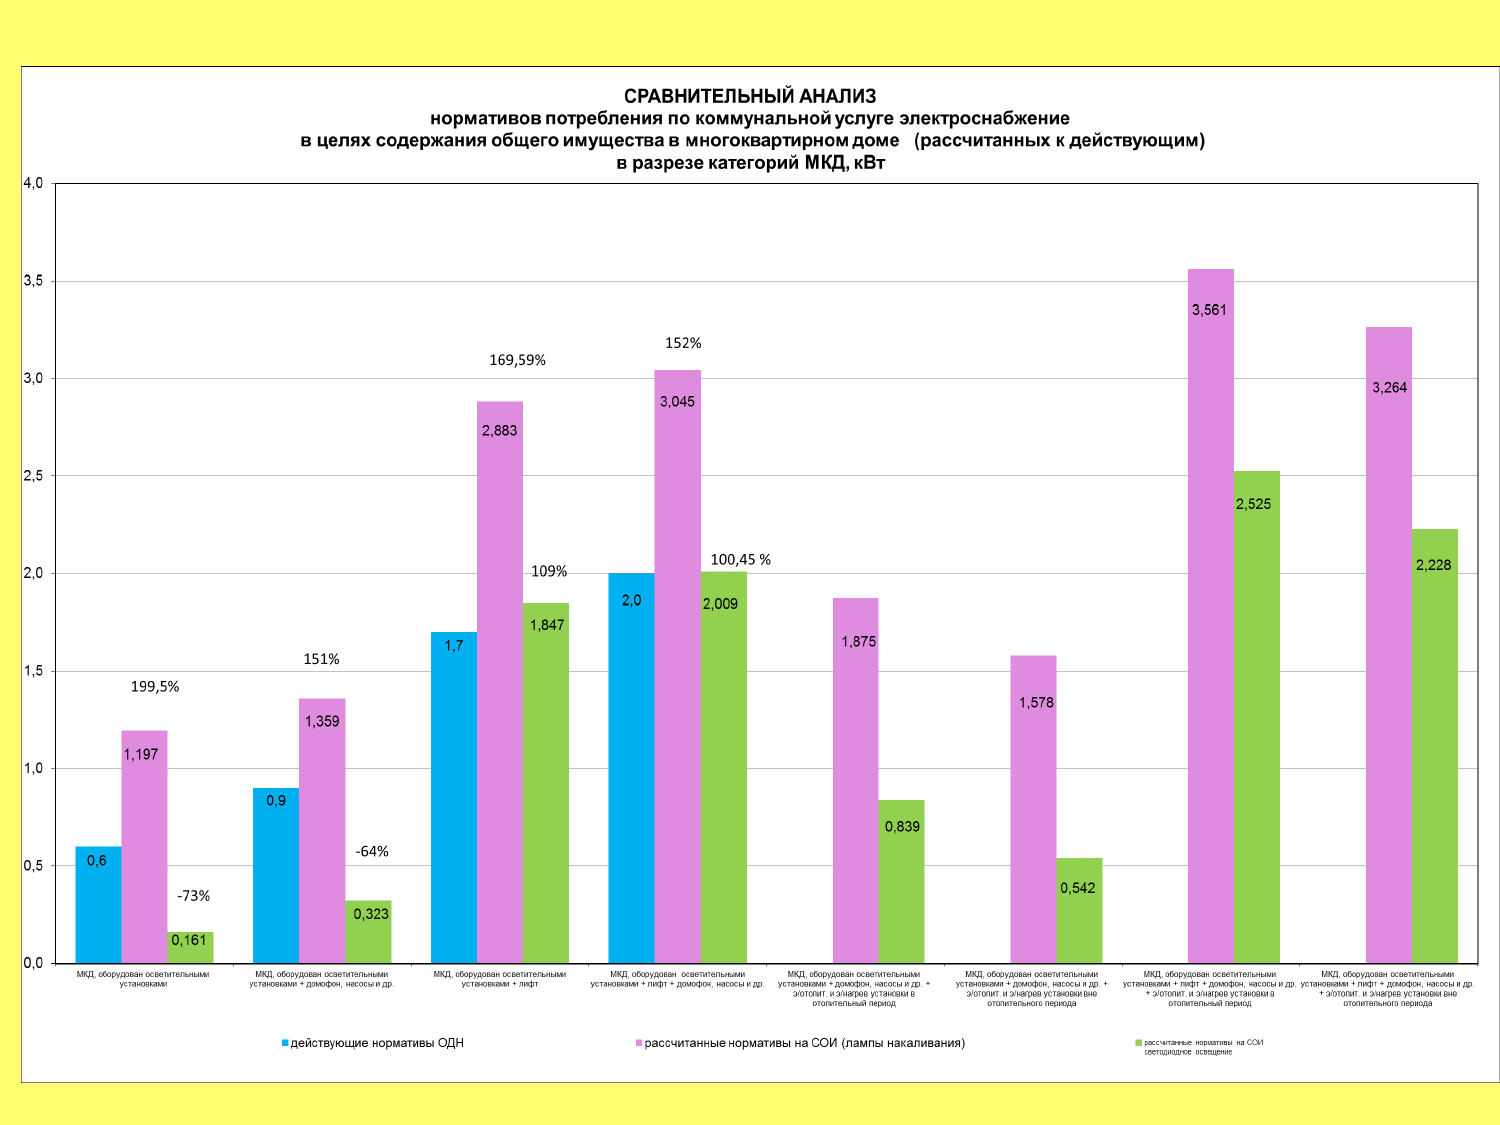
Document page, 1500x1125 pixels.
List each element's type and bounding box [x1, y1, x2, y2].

picture [20, 66, 1500, 1083]
